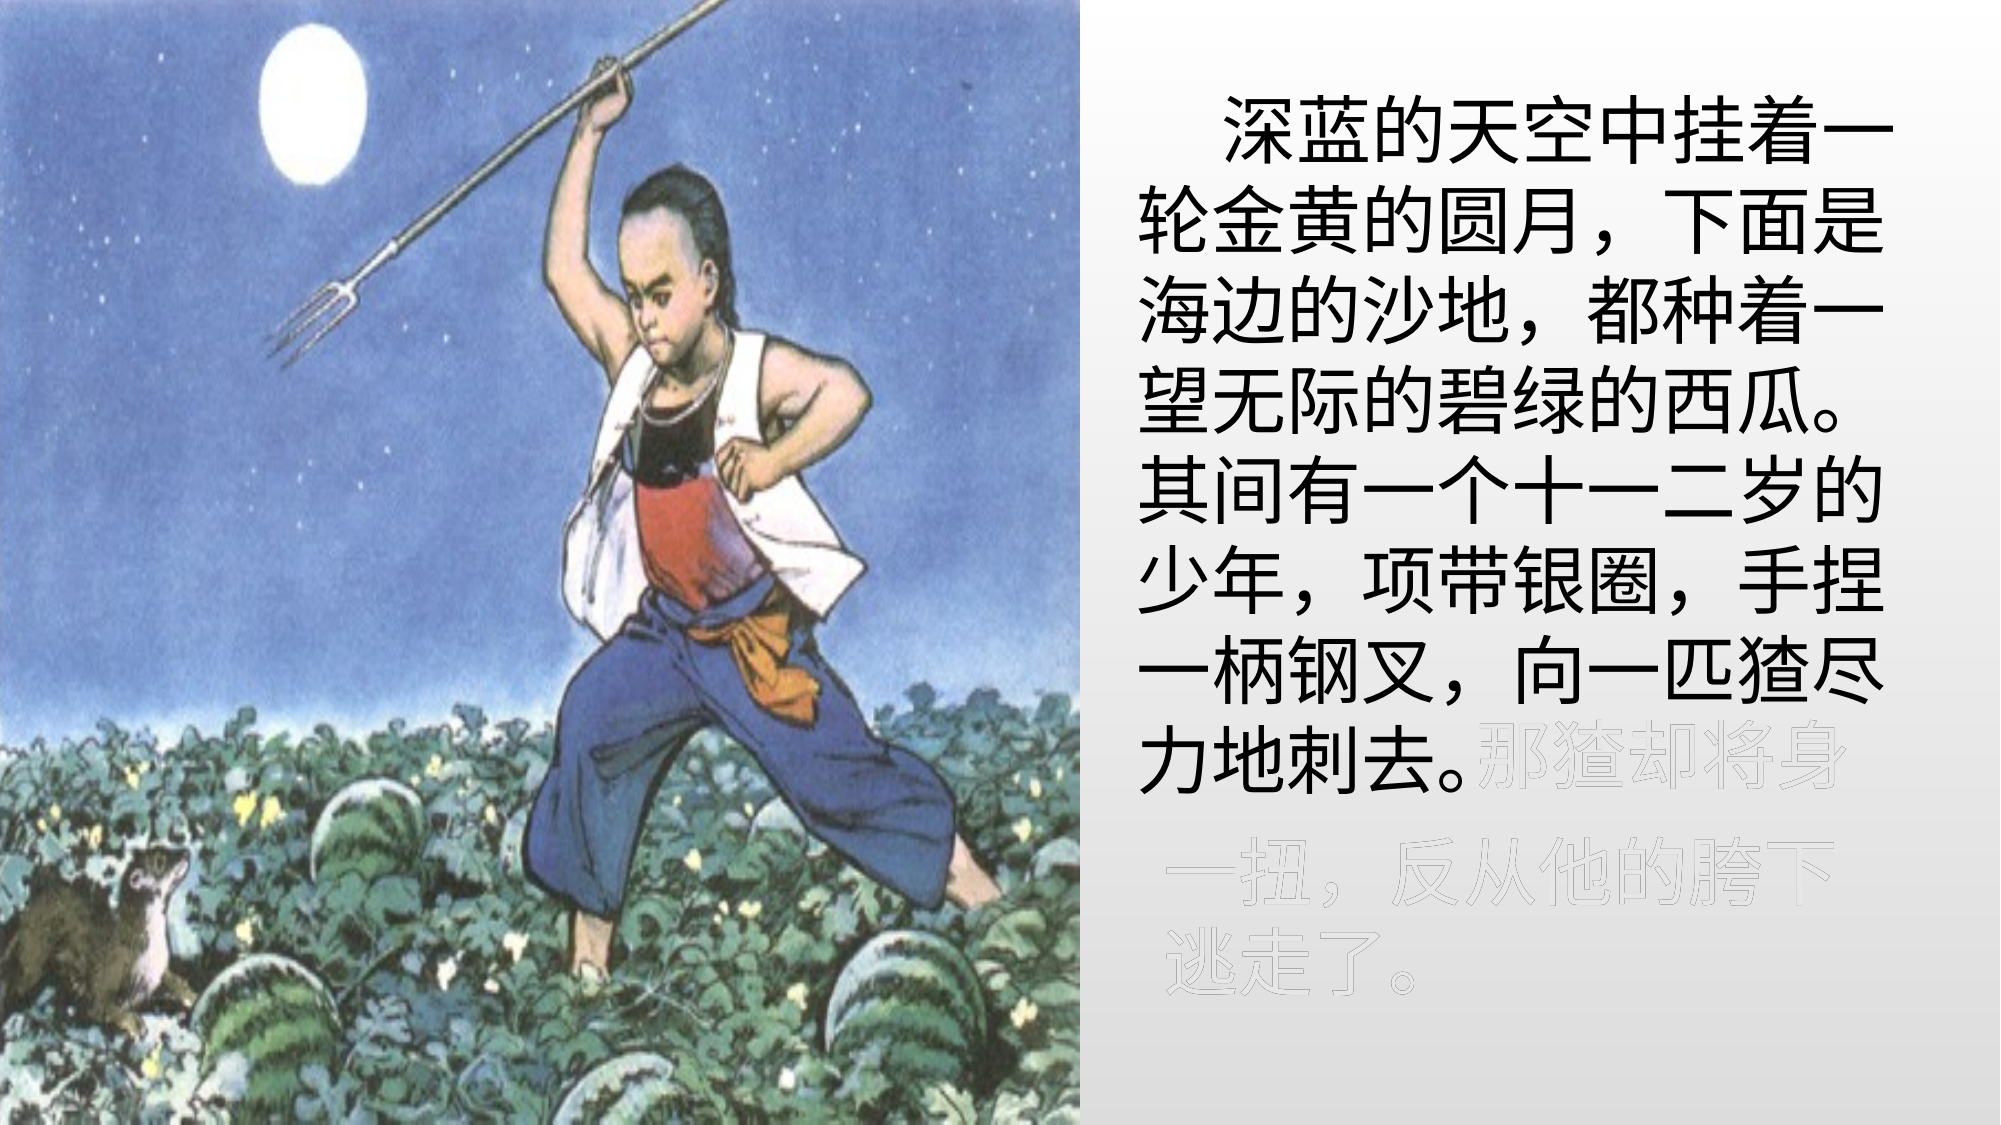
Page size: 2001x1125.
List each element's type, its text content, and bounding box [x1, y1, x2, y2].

text_box 深蓝的天空中挂着一轮金黄的圆月，下面是海边的沙地，都种着一望无际的碧绿的西瓜。其间有一个十一二岁的少年，项带银圈，手捏一柄钢叉，向一匹猹尽力地刺去。 [1121, 76, 1937, 811]
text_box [1148, 700, 1908, 1107]
picture [0, 0, 1080, 1125]
